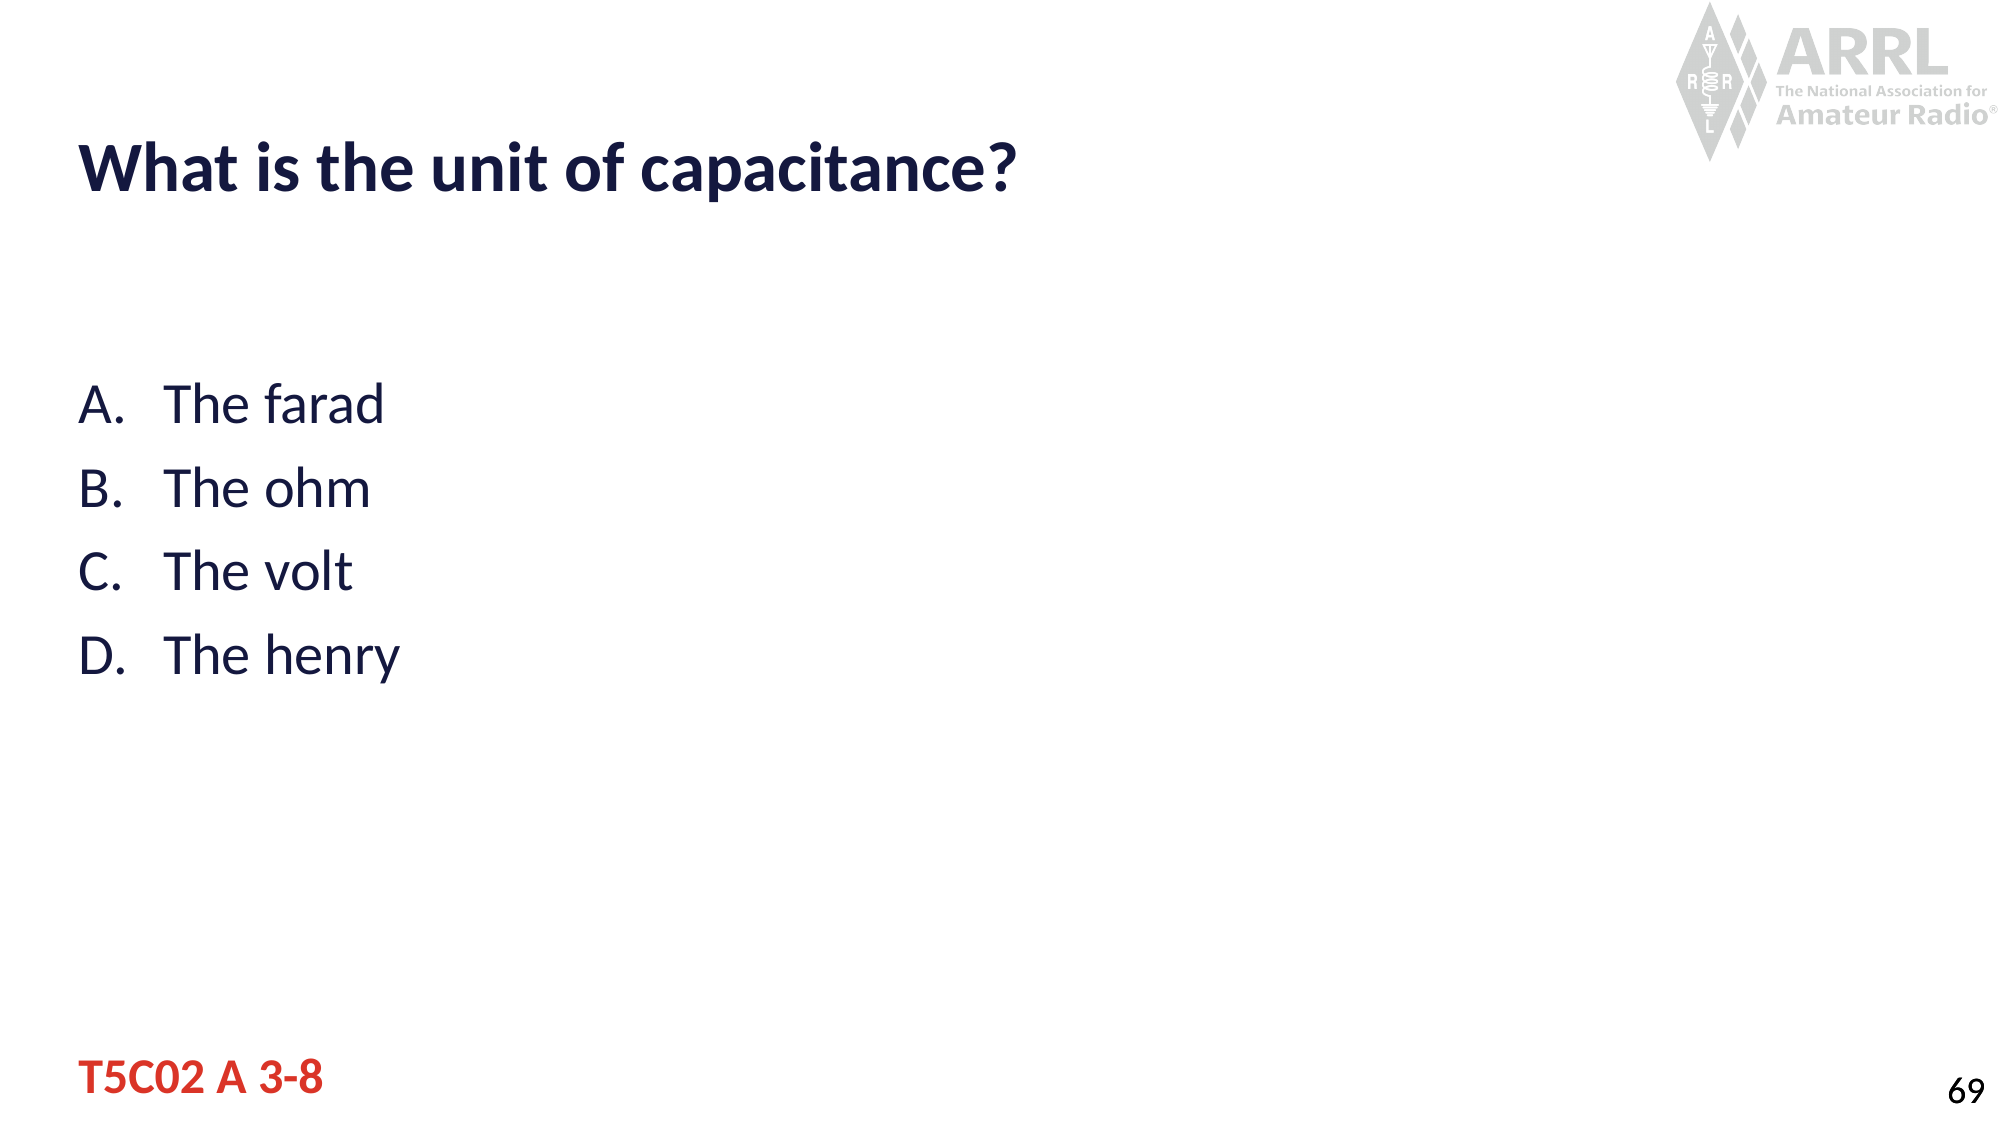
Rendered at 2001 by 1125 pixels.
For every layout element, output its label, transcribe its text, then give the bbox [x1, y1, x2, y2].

list The farad The ohm The volt The henry [63, 365, 1863, 989]
title What is the unit of capacitance? [63, 59, 1863, 278]
text_box T5C02 A 3-8 [63, 1036, 921, 1112]
picture [1674, 0, 2000, 164]
